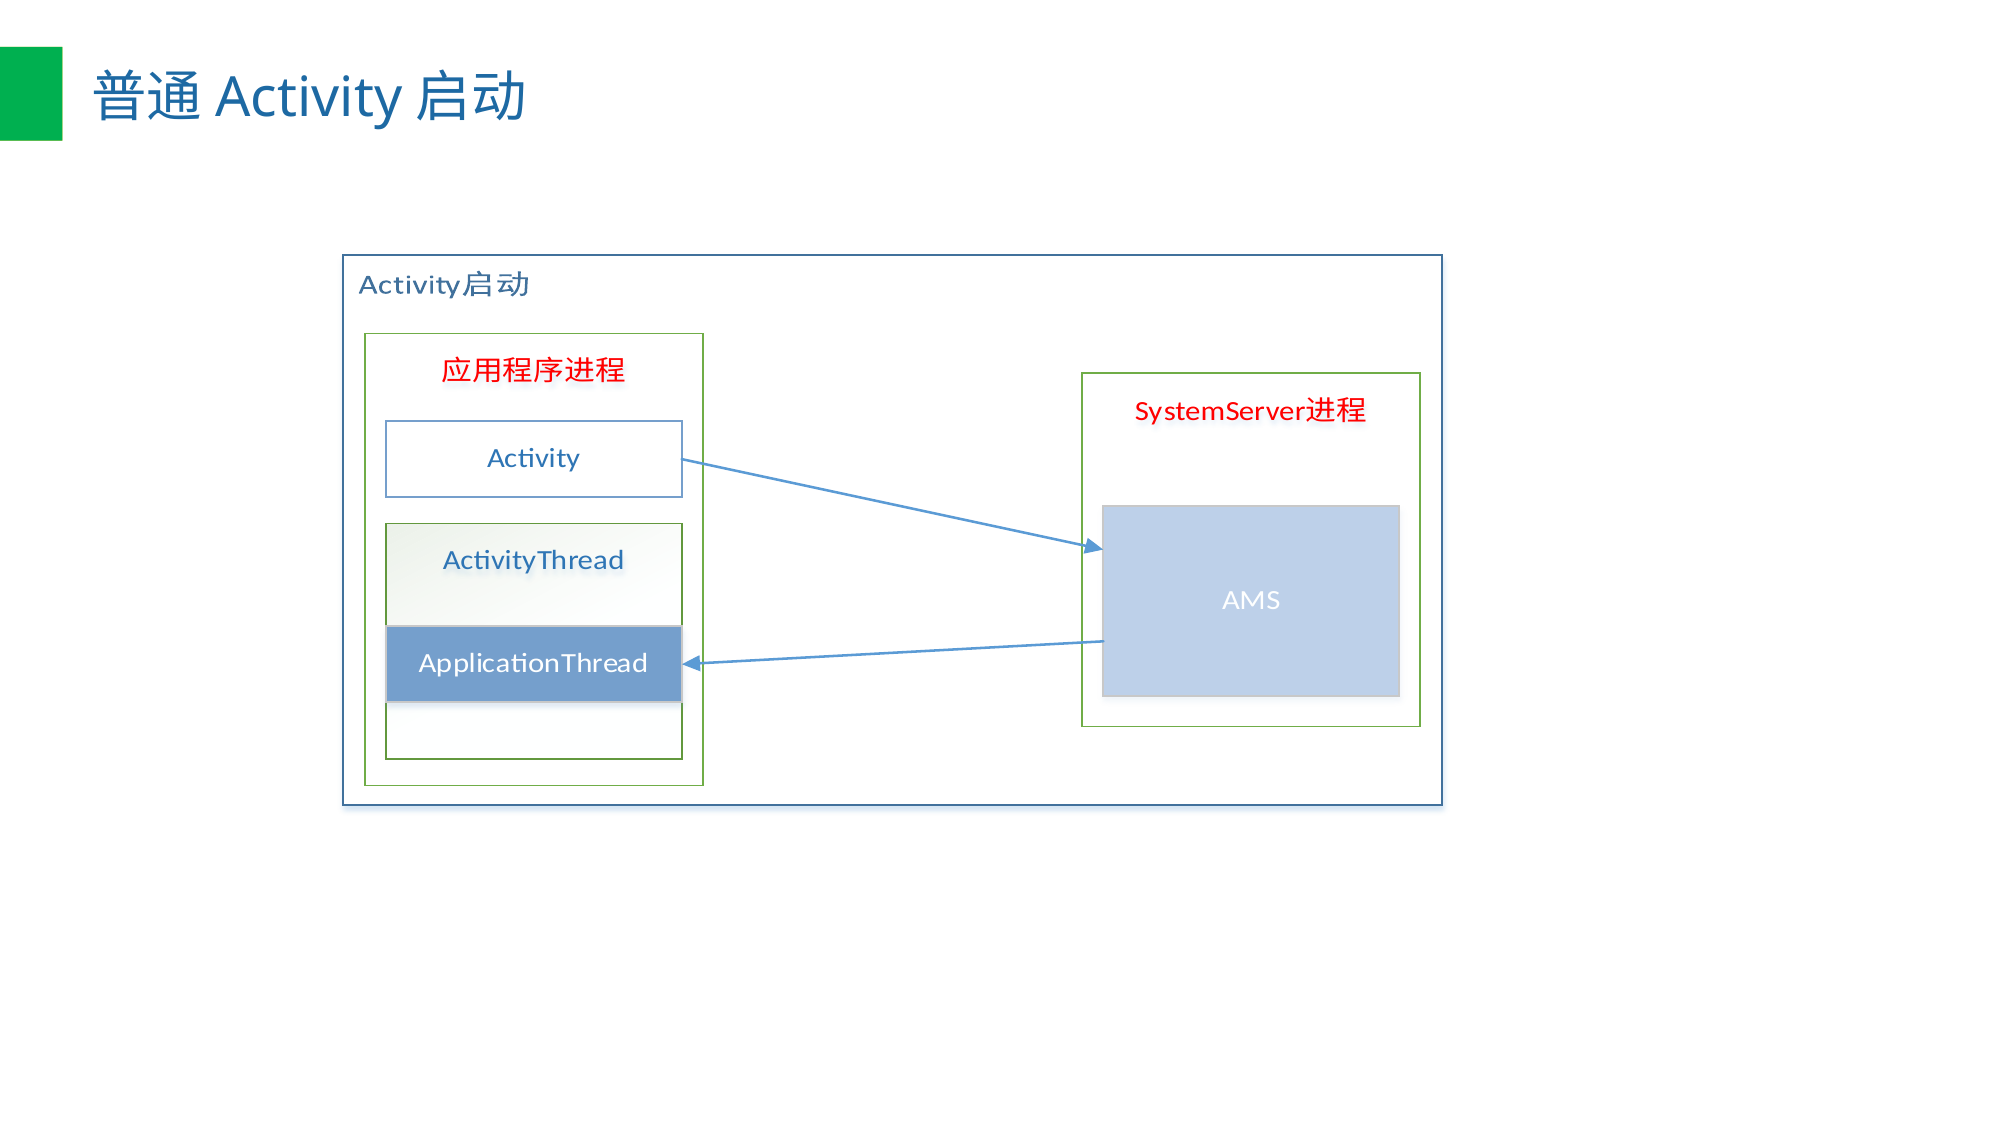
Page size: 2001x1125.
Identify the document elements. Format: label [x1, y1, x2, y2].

text_box [332, 248, 1453, 818]
title [62, 45, 1938, 141]
